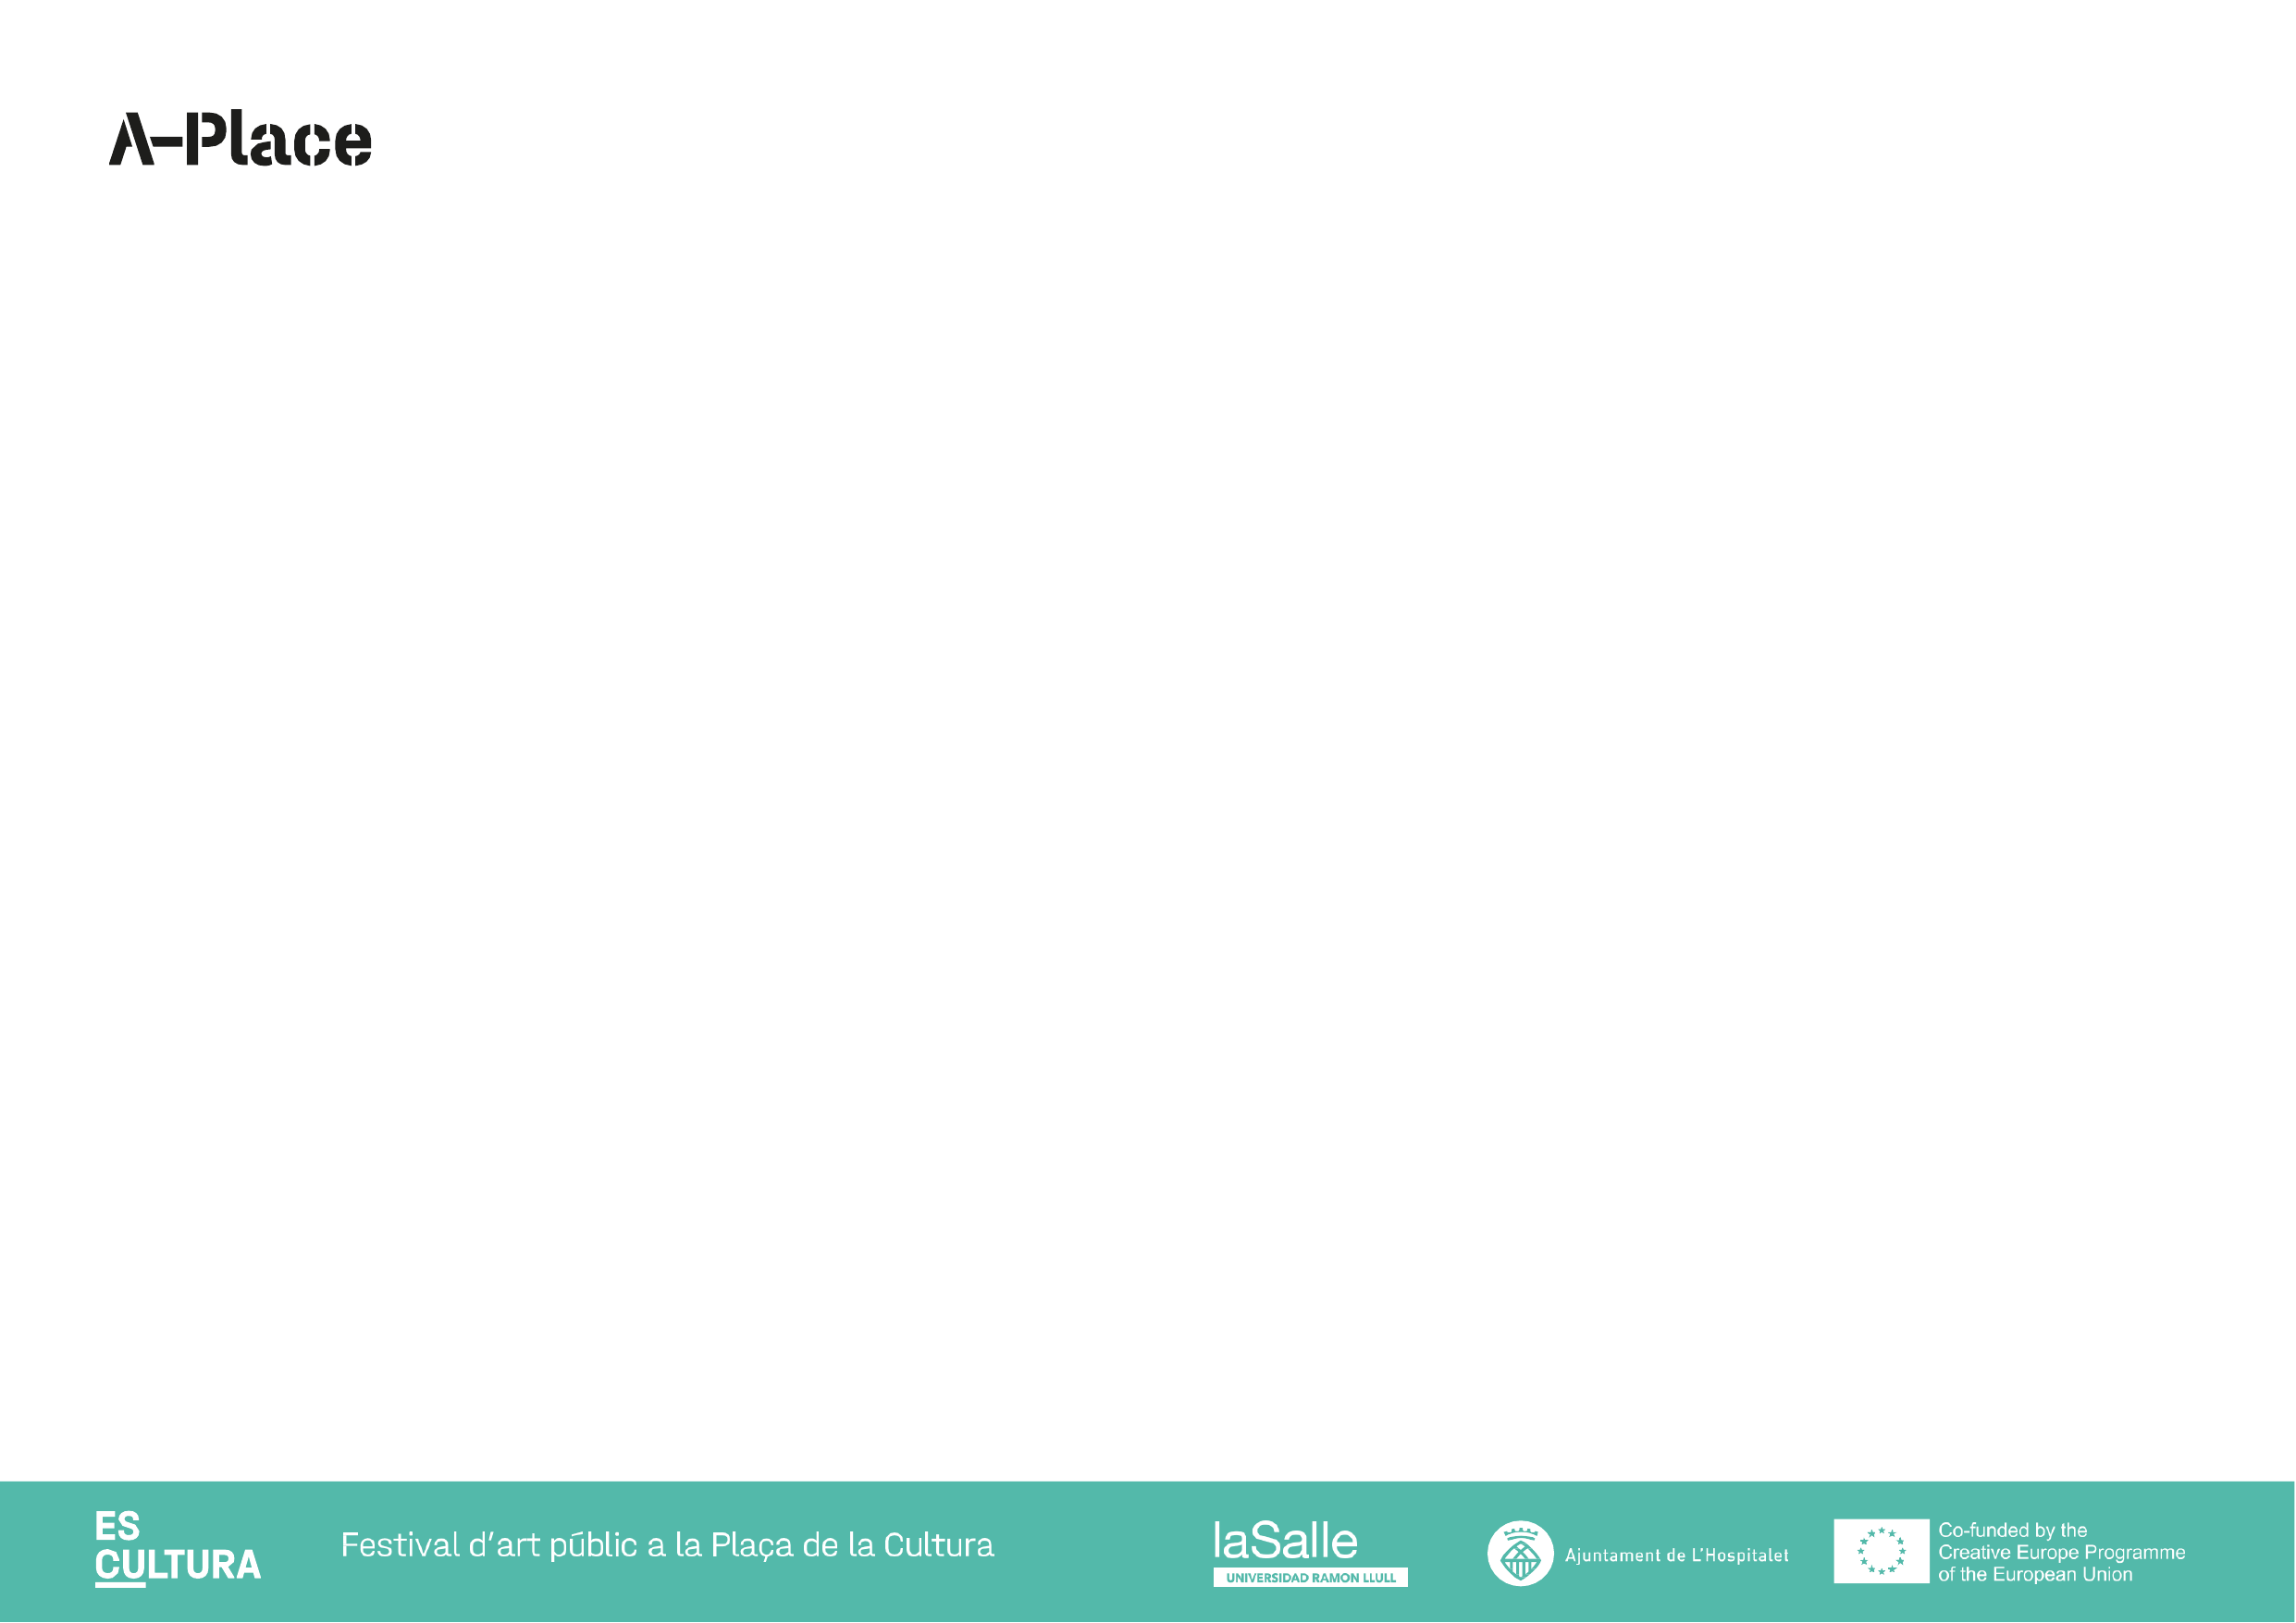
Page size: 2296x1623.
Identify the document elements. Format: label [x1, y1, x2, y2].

text_box [1323, 1520, 1357, 1558]
text_box [713, 1531, 794, 1563]
text_box [804, 1531, 837, 1557]
picture [1214, 1568, 1408, 1587]
text_box [314, 123, 330, 141]
text_box [126, 112, 154, 166]
text_box [251, 123, 266, 140]
text_box [1215, 1519, 1317, 1558]
picture [677, 1531, 702, 1557]
text_box [343, 1531, 460, 1557]
picture [648, 1538, 666, 1557]
picture [1565, 1548, 1788, 1565]
text_box [551, 1531, 636, 1563]
text_box [294, 124, 311, 166]
text_box [470, 1531, 541, 1557]
text_box [885, 1531, 994, 1557]
text_box [109, 118, 133, 166]
text_box [1487, 1520, 1555, 1587]
text_box [187, 112, 199, 166]
text_box [0, 1481, 2295, 1623]
text_box [202, 112, 227, 147]
text_box [270, 123, 291, 166]
text_box [250, 141, 273, 166]
text_box [230, 109, 248, 166]
text_box [149, 136, 183, 147]
picture [849, 1531, 875, 1557]
text_box [314, 149, 330, 166]
text_box [335, 123, 372, 166]
